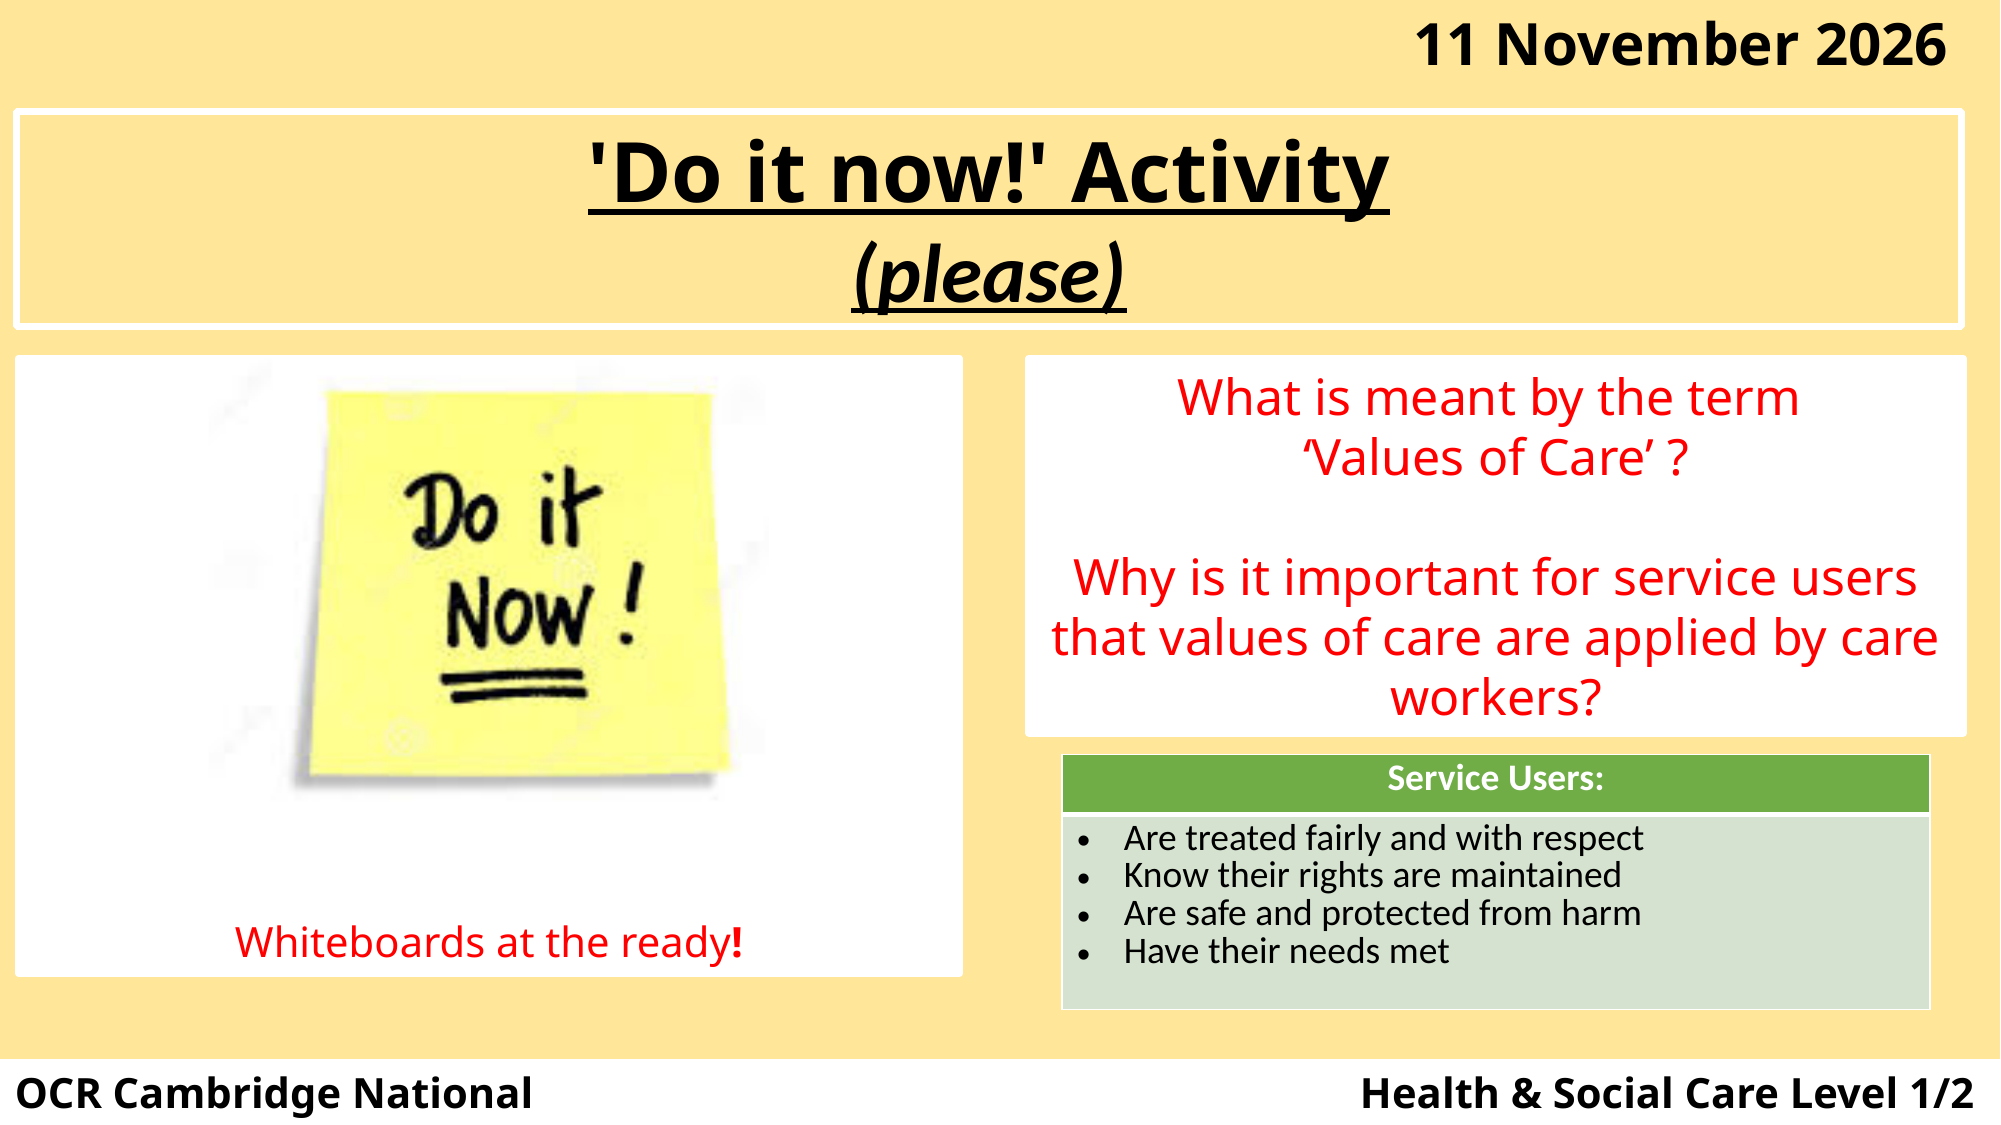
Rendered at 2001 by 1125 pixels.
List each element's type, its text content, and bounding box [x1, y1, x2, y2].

text_box 25 September 2020 [1205, 0, 1964, 94]
picture [208, 358, 769, 824]
text_box What is meant by the term ‘Values of Care’ ? Why is it important for service users that values of care are applied by care workers? [1028, 358, 1964, 734]
text_box 'Do it now!' Activity (please) [16, 111, 1962, 327]
table_header Service Users: [1063, 755, 1929, 812]
text_box Whiteboards at the ready! [18, 358, 960, 974]
text_box OCR Cambridge National [0, 1059, 873, 1125]
table_cell Are treated fairly and with respect Know their rights are maintained Are safe and protected from harm Have their needs met [1063, 817, 1929, 1009]
text_box Health & Social Care Level 1/2 [873, 1059, 2000, 1125]
